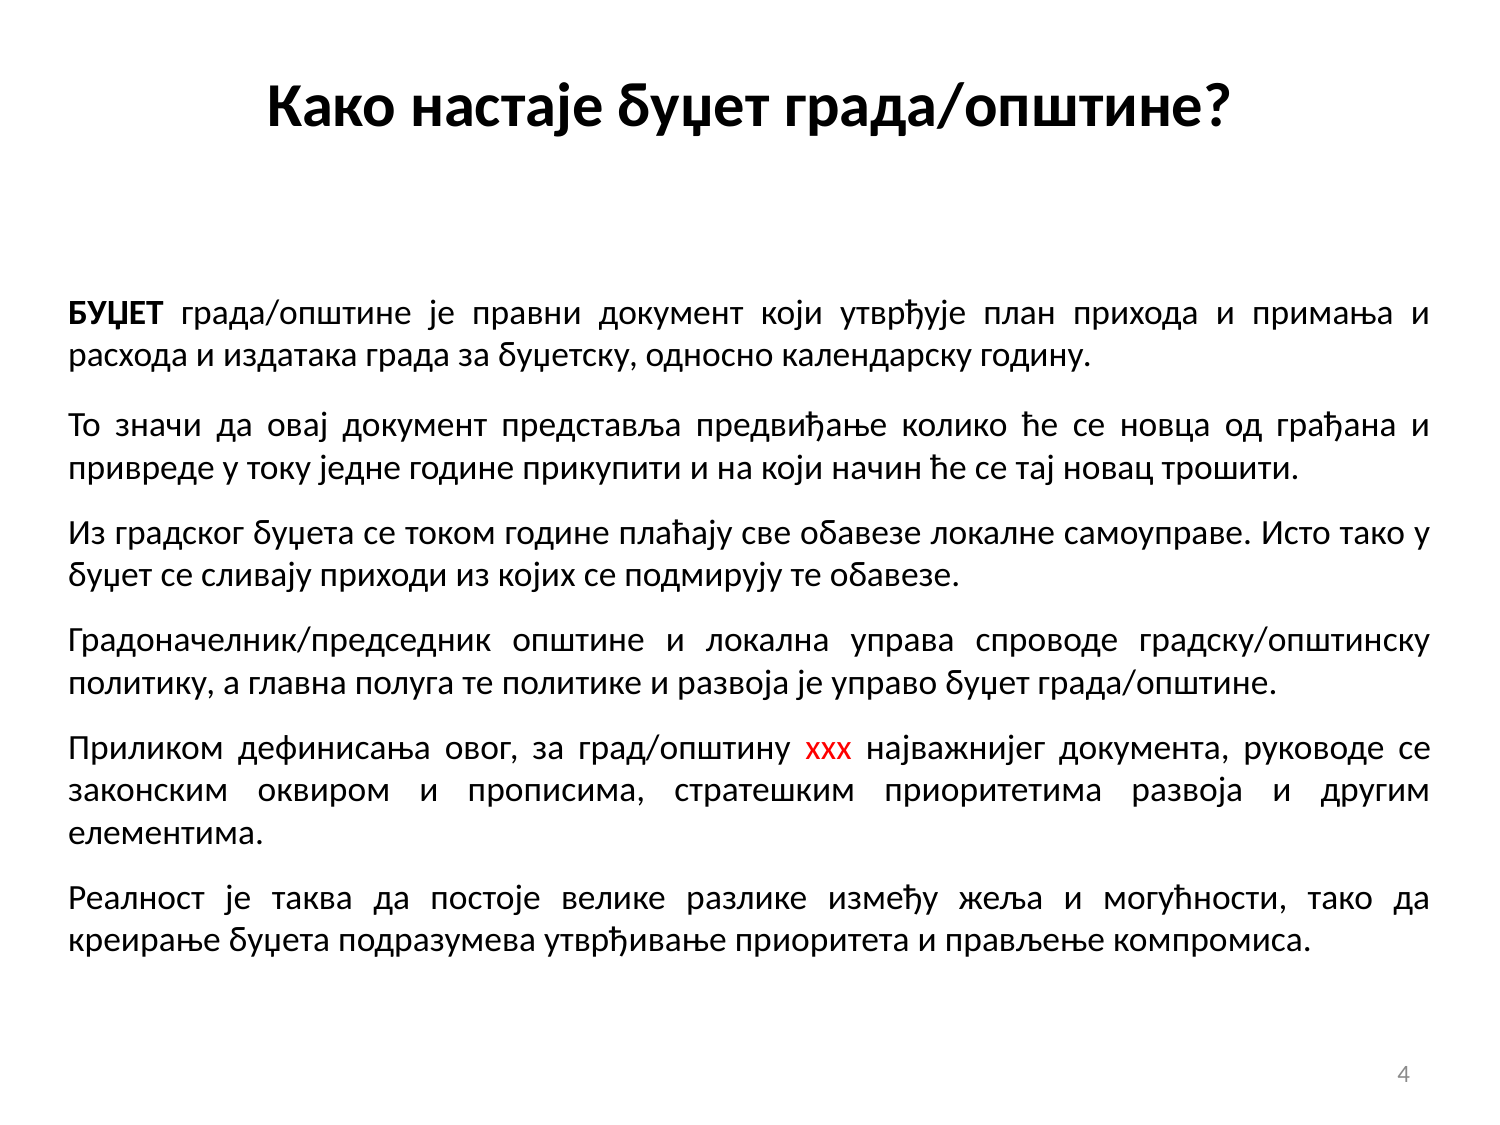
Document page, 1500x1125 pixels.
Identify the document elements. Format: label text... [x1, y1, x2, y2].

slide_number 4 [1074, 1042, 1425, 1103]
text_box БУЏЕТ града/општине је правни документ који утврђује план прихода и примања и расхода и издатака града за буџетску, односно календарску годину. То значи да овај документ представља предвиђање колико ће се новца од грађана и привреде у току једне године прикупити и на који начин ће се тај новац трошити. Из градског буџета се током године плаћају све обавезе локалне самоуправе. Исто тако у буџет се сливају приходи из којих се подмирују те обавезе. Градоначелник/председник општине и локална управа спроводе градску/општинску политику, а главна полуга те политике и развоја је управо буџет града/општине. Приликом дефинисања овог, за град/општину xxx најважнијег документа, руководе се законским оквиром и прописима, стратешким приоритетима развоја и другим елементима. Реалност је таква да постоје велике разлике између жеља и могућности, тако да креирање буџета подразумева утврђивање приоритета и прављење компромиса. [53, 281, 1447, 967]
title Како настаје буџет града/општине? [75, 18, 1425, 185]
